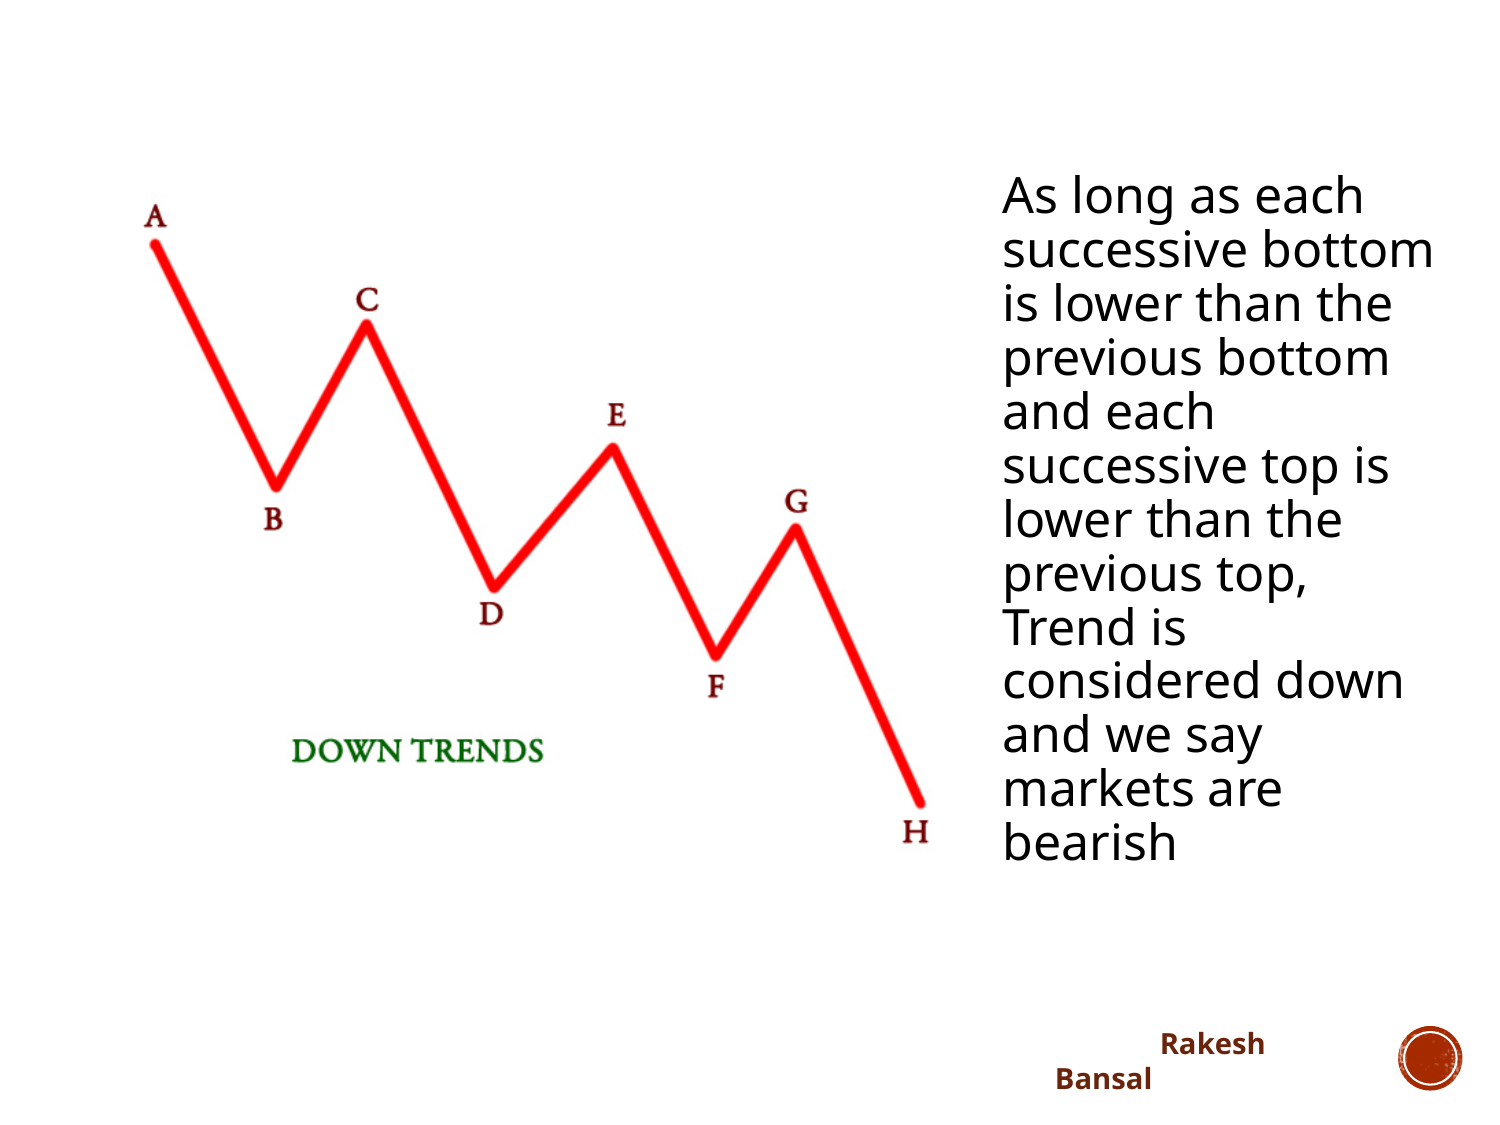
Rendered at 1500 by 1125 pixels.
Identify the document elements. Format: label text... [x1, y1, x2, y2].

list As long as each successive bottom is lower than the previous bottom and each successive top is lower than the previous top, Trend is considered down and we say markets are bearish [987, 162, 1463, 963]
text_box Rakesh Bansal [1039, 1025, 1387, 1096]
picture [99, 140, 933, 963]
